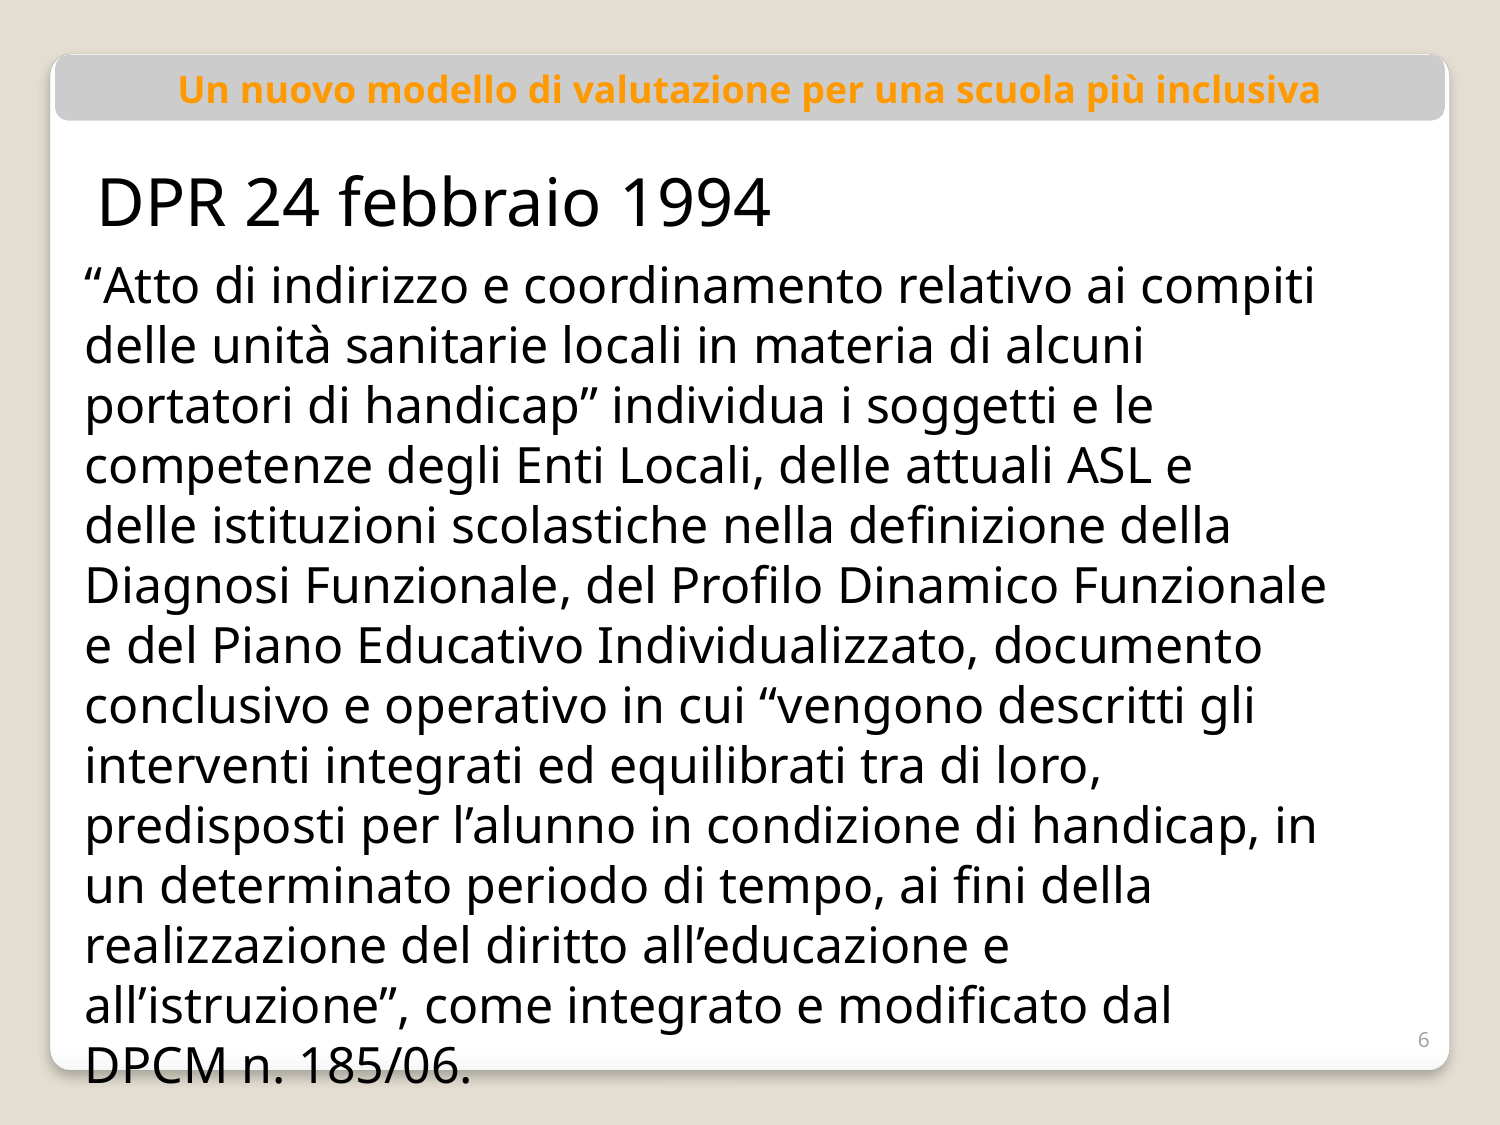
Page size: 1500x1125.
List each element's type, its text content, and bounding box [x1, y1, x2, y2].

slide_number 6 [1369, 1002, 1445, 1063]
text_box Un nuovo modello di valutazione per una scuola più inclusiva [70, 58, 1430, 119]
text_box [55, 55, 1445, 121]
text_box “Atto di indirizzo e coordinamento relativo ai compiti delle unità sanitarie locali in materia di alcuni portatori di handicap” individua i soggetti e le competenze degli Enti Locali, delle attuali ASL e delle istituzioni scolastiche nella definizione della Diagnosi Funzionale, del Profilo Dinamico Funzionale e del Piano Educativo Individualizzato, documento conclusivo e operativo in cui “vengono descritti gli interventi integrati ed equilibrati tra di loro, predisposti per l’alunno in condizione di handicap, in un determinato periodo di tempo, ai fini della realizzazione del diritto all’educazione e all’istruzione”, come integrato e modificato dal DPCM n. 185/06. [70, 246, 1425, 1101]
text_box DPR 24 febbraio 1994 [81, 152, 1418, 246]
